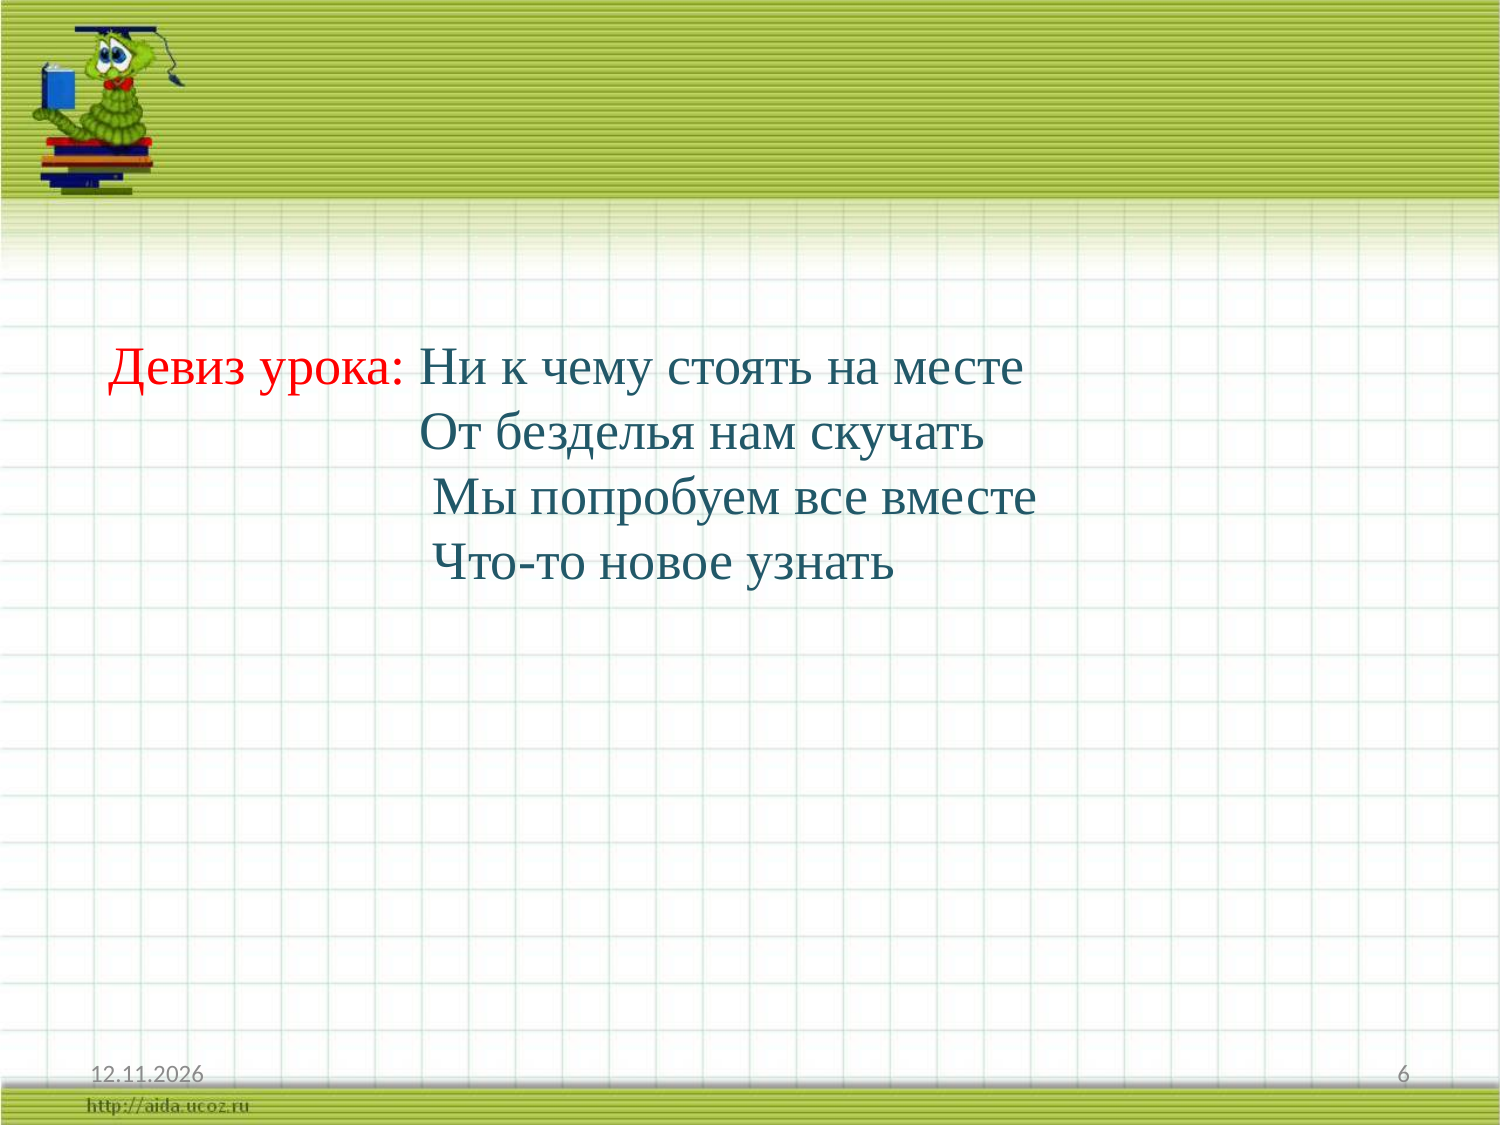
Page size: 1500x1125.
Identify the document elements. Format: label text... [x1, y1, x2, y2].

picture [0, 0, 1500, 1125]
text_box Девиз урока: Ни к чему стоять на месте От безделья нам скучать Мы попробуем все вместе Что-то новое узнать [93, 322, 1325, 598]
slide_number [75, 1042, 425, 1103]
slide_number 6 [1074, 1042, 1425, 1103]
